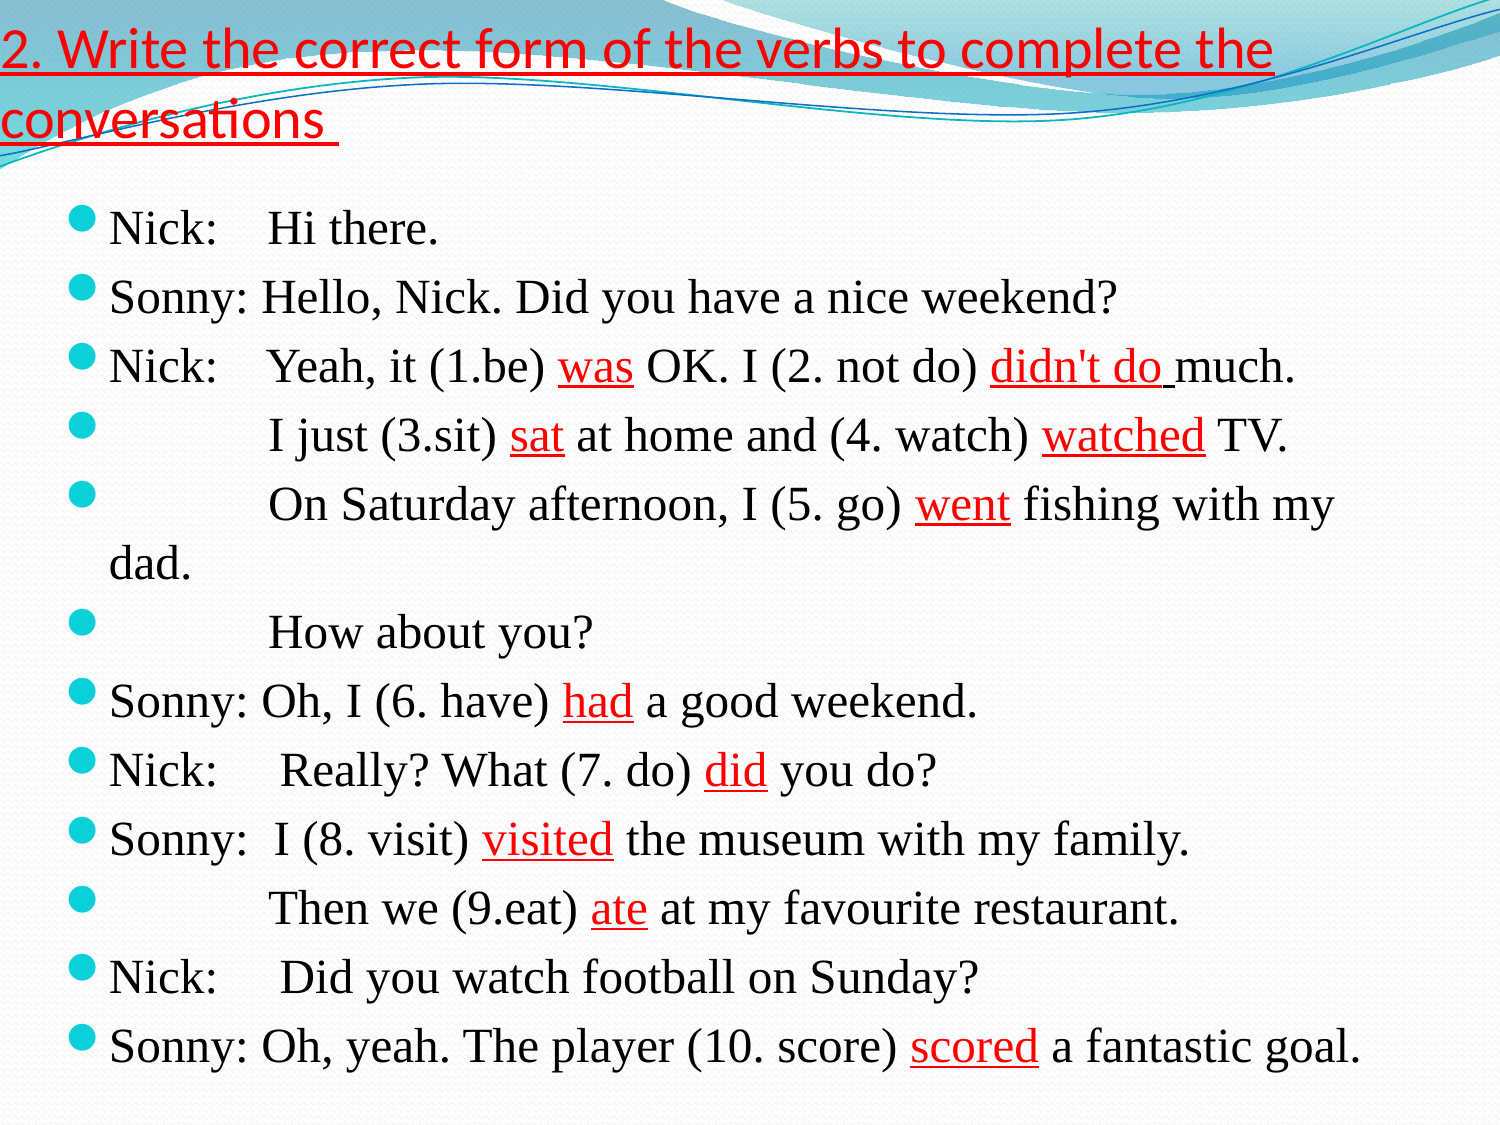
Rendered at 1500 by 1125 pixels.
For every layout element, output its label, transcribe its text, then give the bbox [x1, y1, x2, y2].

title 2. Write the correct form of the verbs to complete the conversations [0, 5, 1350, 150]
list Nick: Hi there. Sonny: Hello, Nick. Did you have a nice weekend? Nick: Yeah, it (1.be) was OK. I (2. not do) didn't do much. I just (3.sit) sat at home and (4. watch) watched TV. On Saturday afternoon, I (5. go) went fishing with my dad. How about you? Sonny: Oh, I (6. have) had a good weekend. Nick: Really? What (7. do) did you do? Sonny: I (8. visit) visited the museum with my family. Then we (9.eat) ate at my favourite restaurant. Nick: Did you watch football on Sunday? Sonny: Oh, yeah. The player (10. score) scored a fantastic goal. [50, 187, 1438, 1088]
